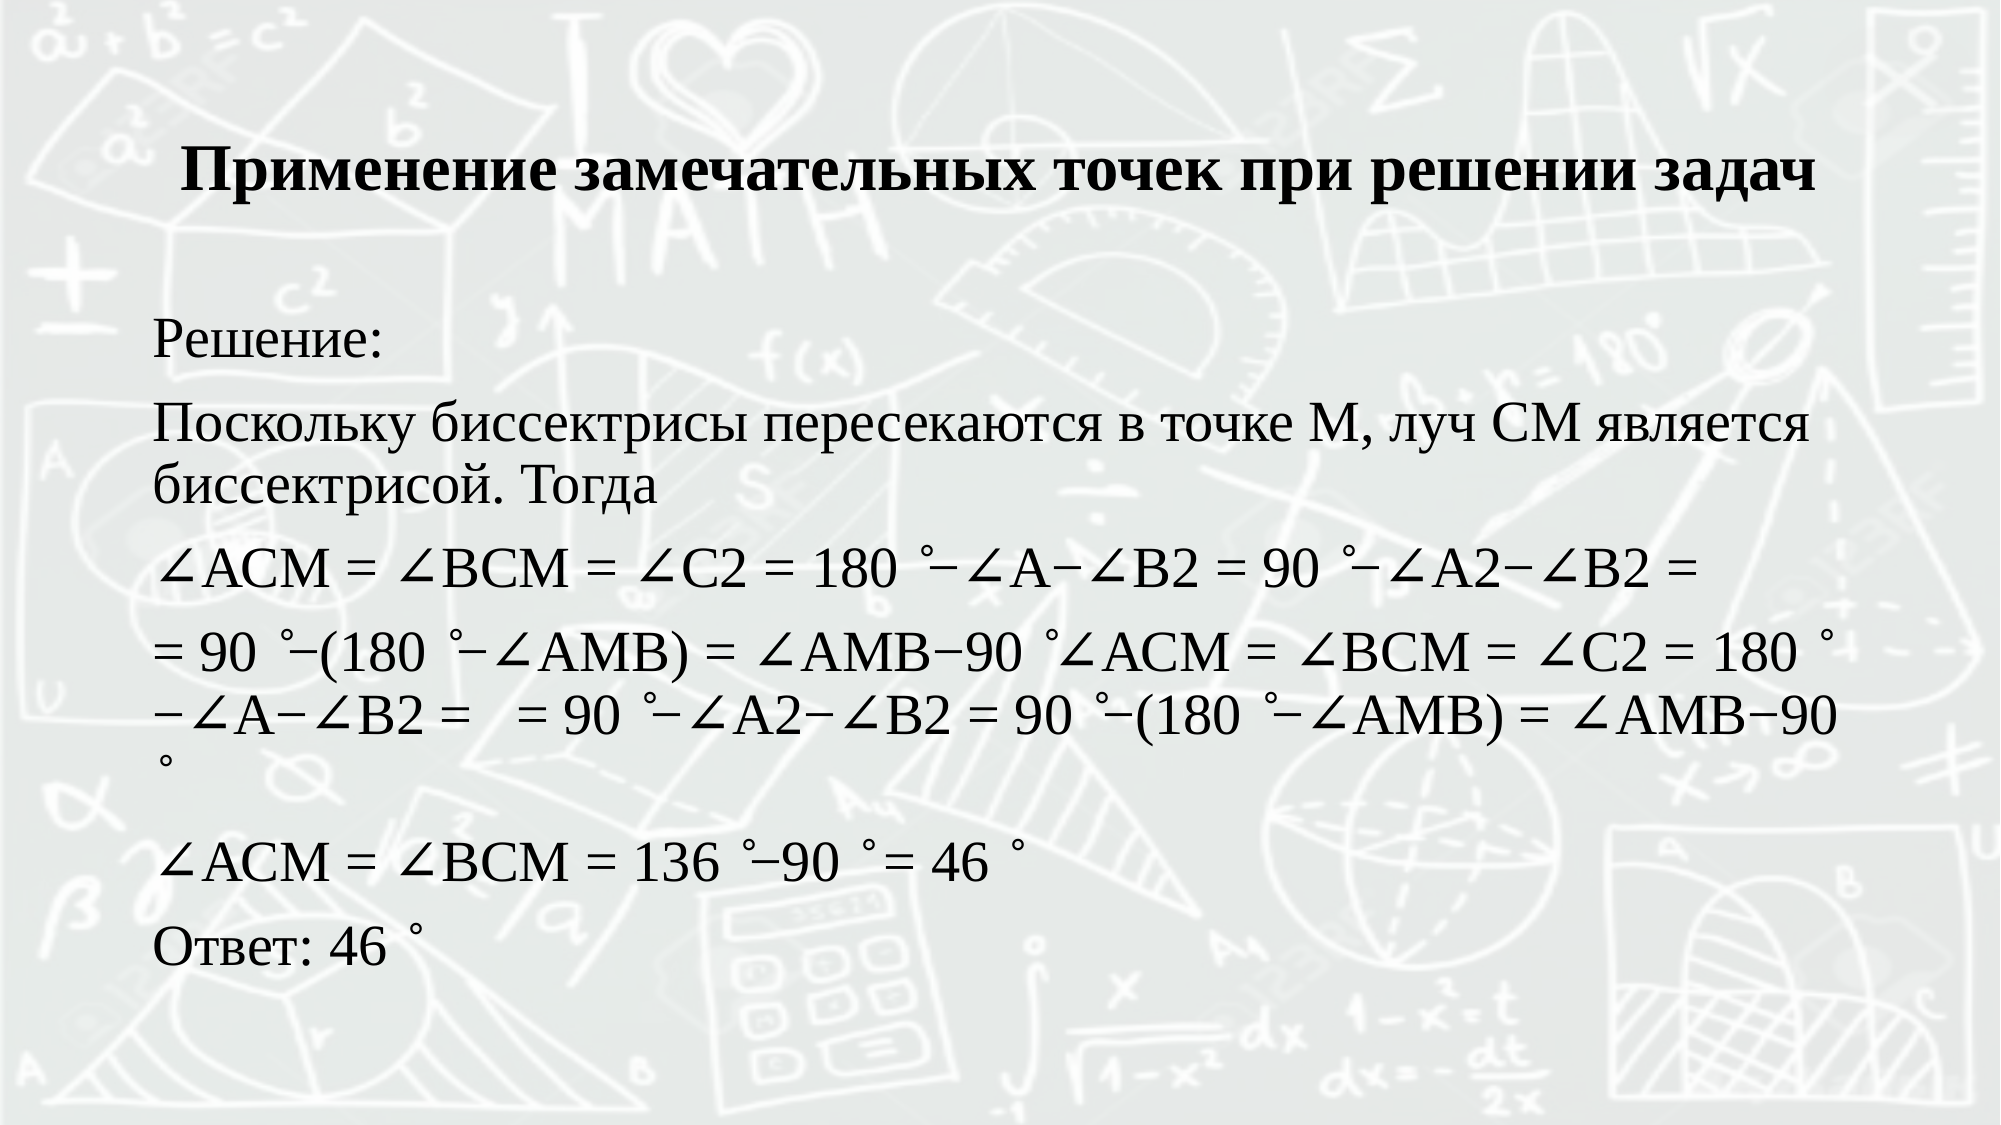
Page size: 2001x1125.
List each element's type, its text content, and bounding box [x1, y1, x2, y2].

list Решение: Поскольку биссектрисы пересекаются в точке М, луч СМ является биссектрисой. Тогда ∠АСМ = ∠BCМ = ∠C2 = 180 ̊−∠A−∠B2 = 90 ̊−∠A2−∠B2 = = 90 ̊−(180 ̊−∠AМB) = ∠AМB−90 ̊∠АСМ = ∠BCМ = ∠C2 = 180 ̊−∠A−∠B2 = = 90 ̊−∠A2−∠B2 = 90 ̊−(180 ̊−∠AМB) = ∠AМB−90 ̊ ∠АСМ = ∠BCМ = 136 ̊−90 ̊ = 46 ̊ Ответ: 46 ̊ [137, 299, 1863, 1014]
title Применение замечательных точек при решении задач [137, 59, 1863, 278]
